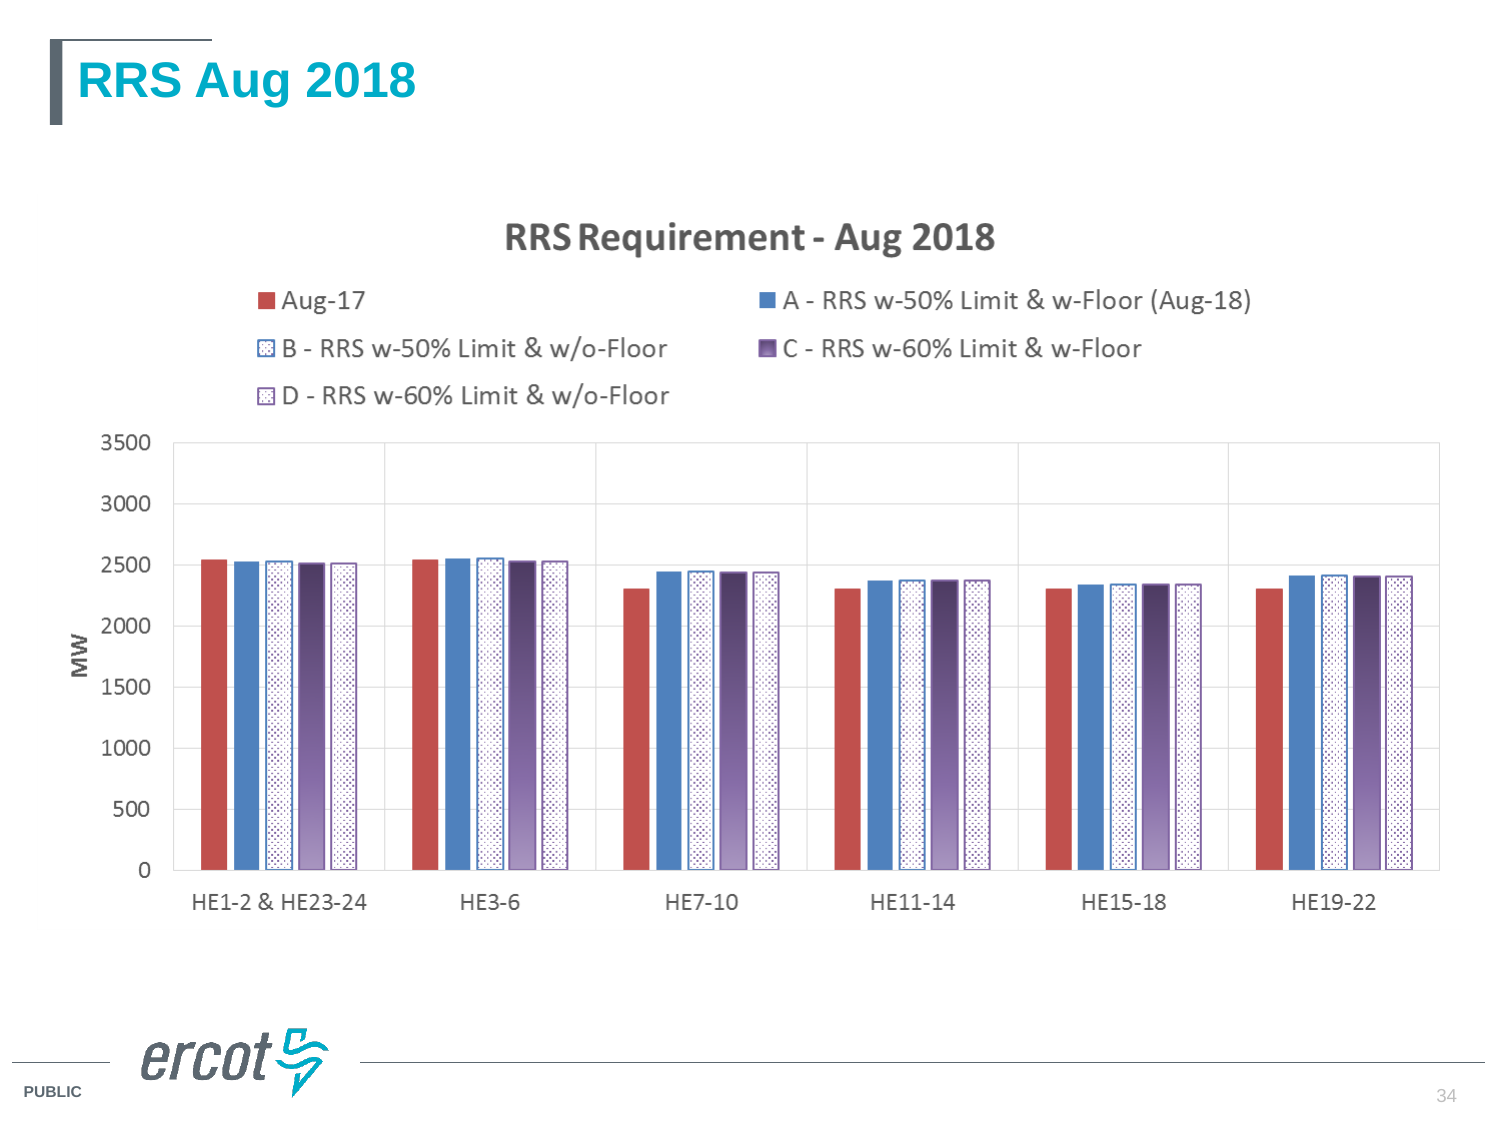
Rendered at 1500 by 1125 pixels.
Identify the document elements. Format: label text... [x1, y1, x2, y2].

title RRS Aug 2018 [62, 39, 1450, 125]
picture [137, 1024, 332, 1100]
picture [36, 194, 1464, 931]
